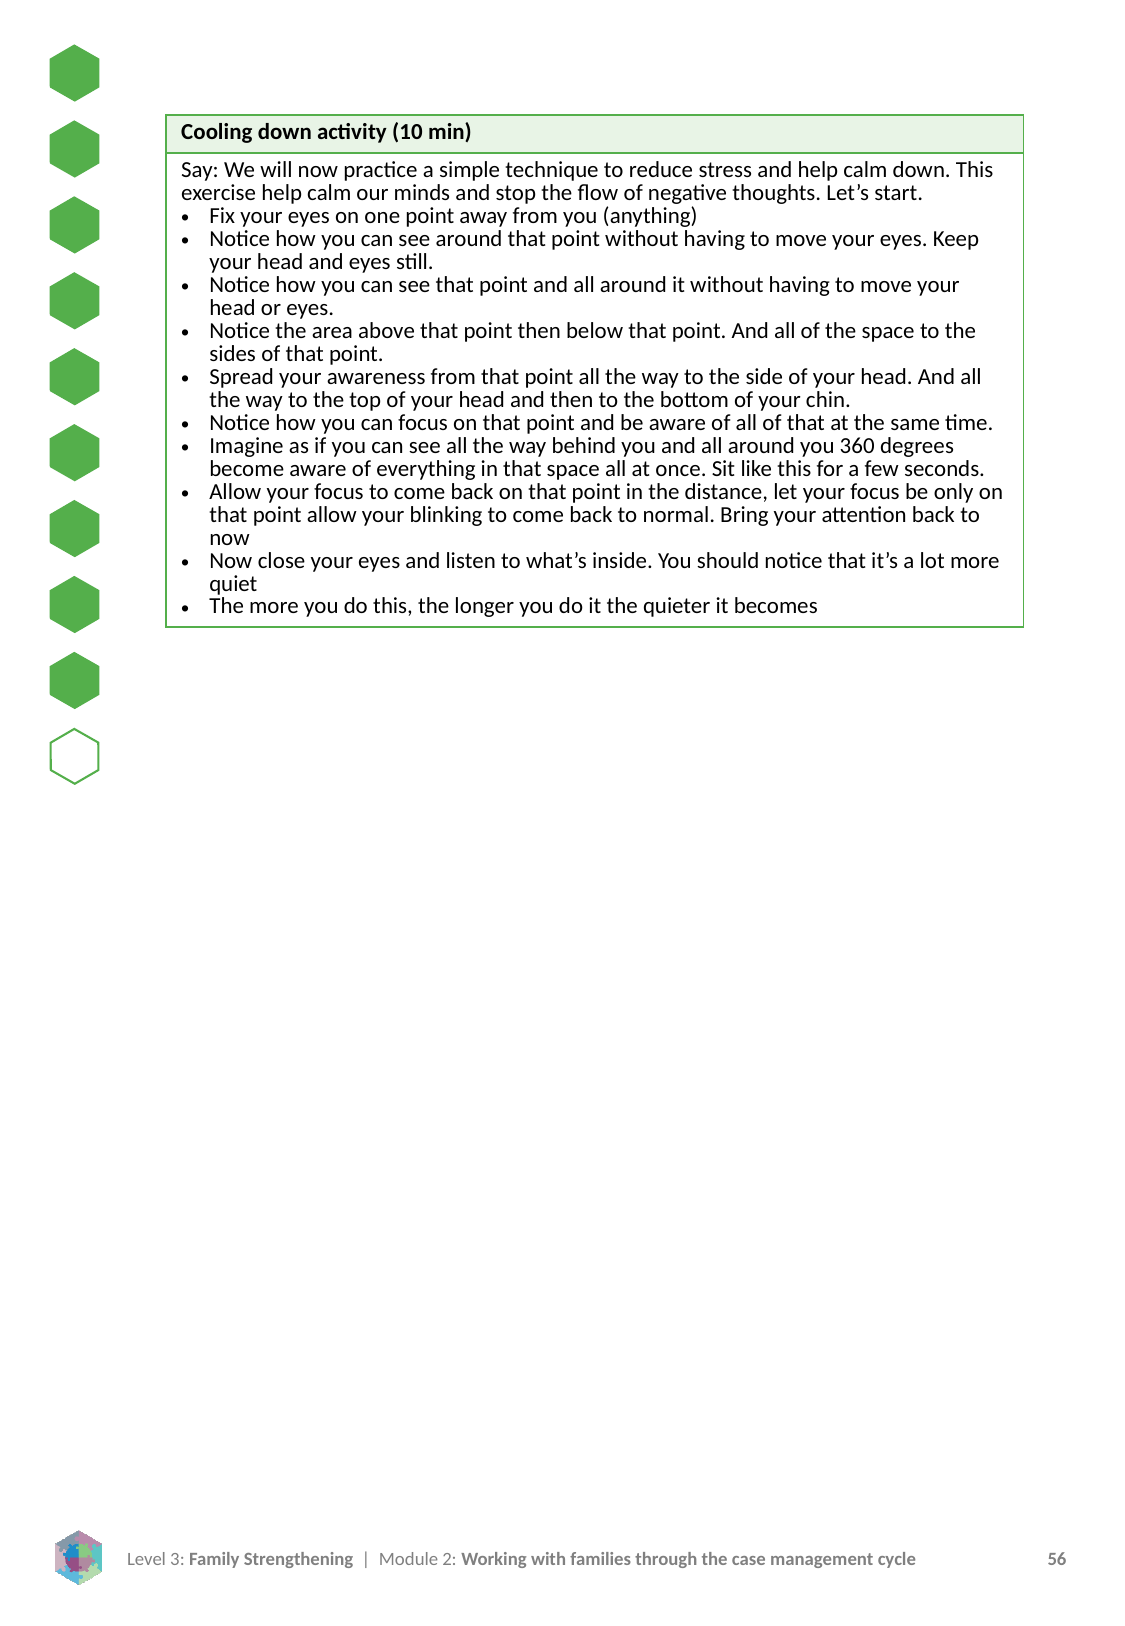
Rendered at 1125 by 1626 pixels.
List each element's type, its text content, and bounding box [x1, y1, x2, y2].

text_box [49, 44, 100, 102]
text_box [49, 348, 100, 406]
table_header Cooling down activity (10 min) [167, 116, 1023, 152]
text_box [49, 651, 100, 710]
text_box [49, 272, 100, 330]
text_box [49, 424, 100, 482]
text_box [49, 499, 100, 558]
text_box [49, 575, 100, 634]
picture [55, 1530, 102, 1585]
text_box [49, 727, 100, 785]
text_box [49, 120, 100, 178]
table_cell Say: We will now practice a simple technique to reduce stress and help calm down. This exercise help calm our minds and stop the flow of negative thoughts. Let’s start. Fix your eyes on one point away from you (anything) Notice how you can see around that point without having to move your eyes. Keep your head and eyes still. Notice how you can see that point and all around it without having to move your head or eyes. Notice the area above that point then below that point. And all of the space to the sides of that point. Spread your awareness from that point all the way to the side of your head. And all the way to the top of your head and then to the bottom of your chin. Notice how you can focus on that point and be aware of all of that at the same time. Imagine as if you can see all the way behind you and all around you 360 degrees become aware of everything in that space all at once. Sit like this for a few seconds. Allow your focus to come back on that point in the distance, let your focus be only on that point allow your blinking to come back to normal. Bring your attention back to now Now close your eyes and listen to what’s inside. You should notice that it’s a lot more quiet The more you do this, the longer you do it the quieter it becomes [167, 154, 1023, 626]
text_box [49, 196, 100, 254]
